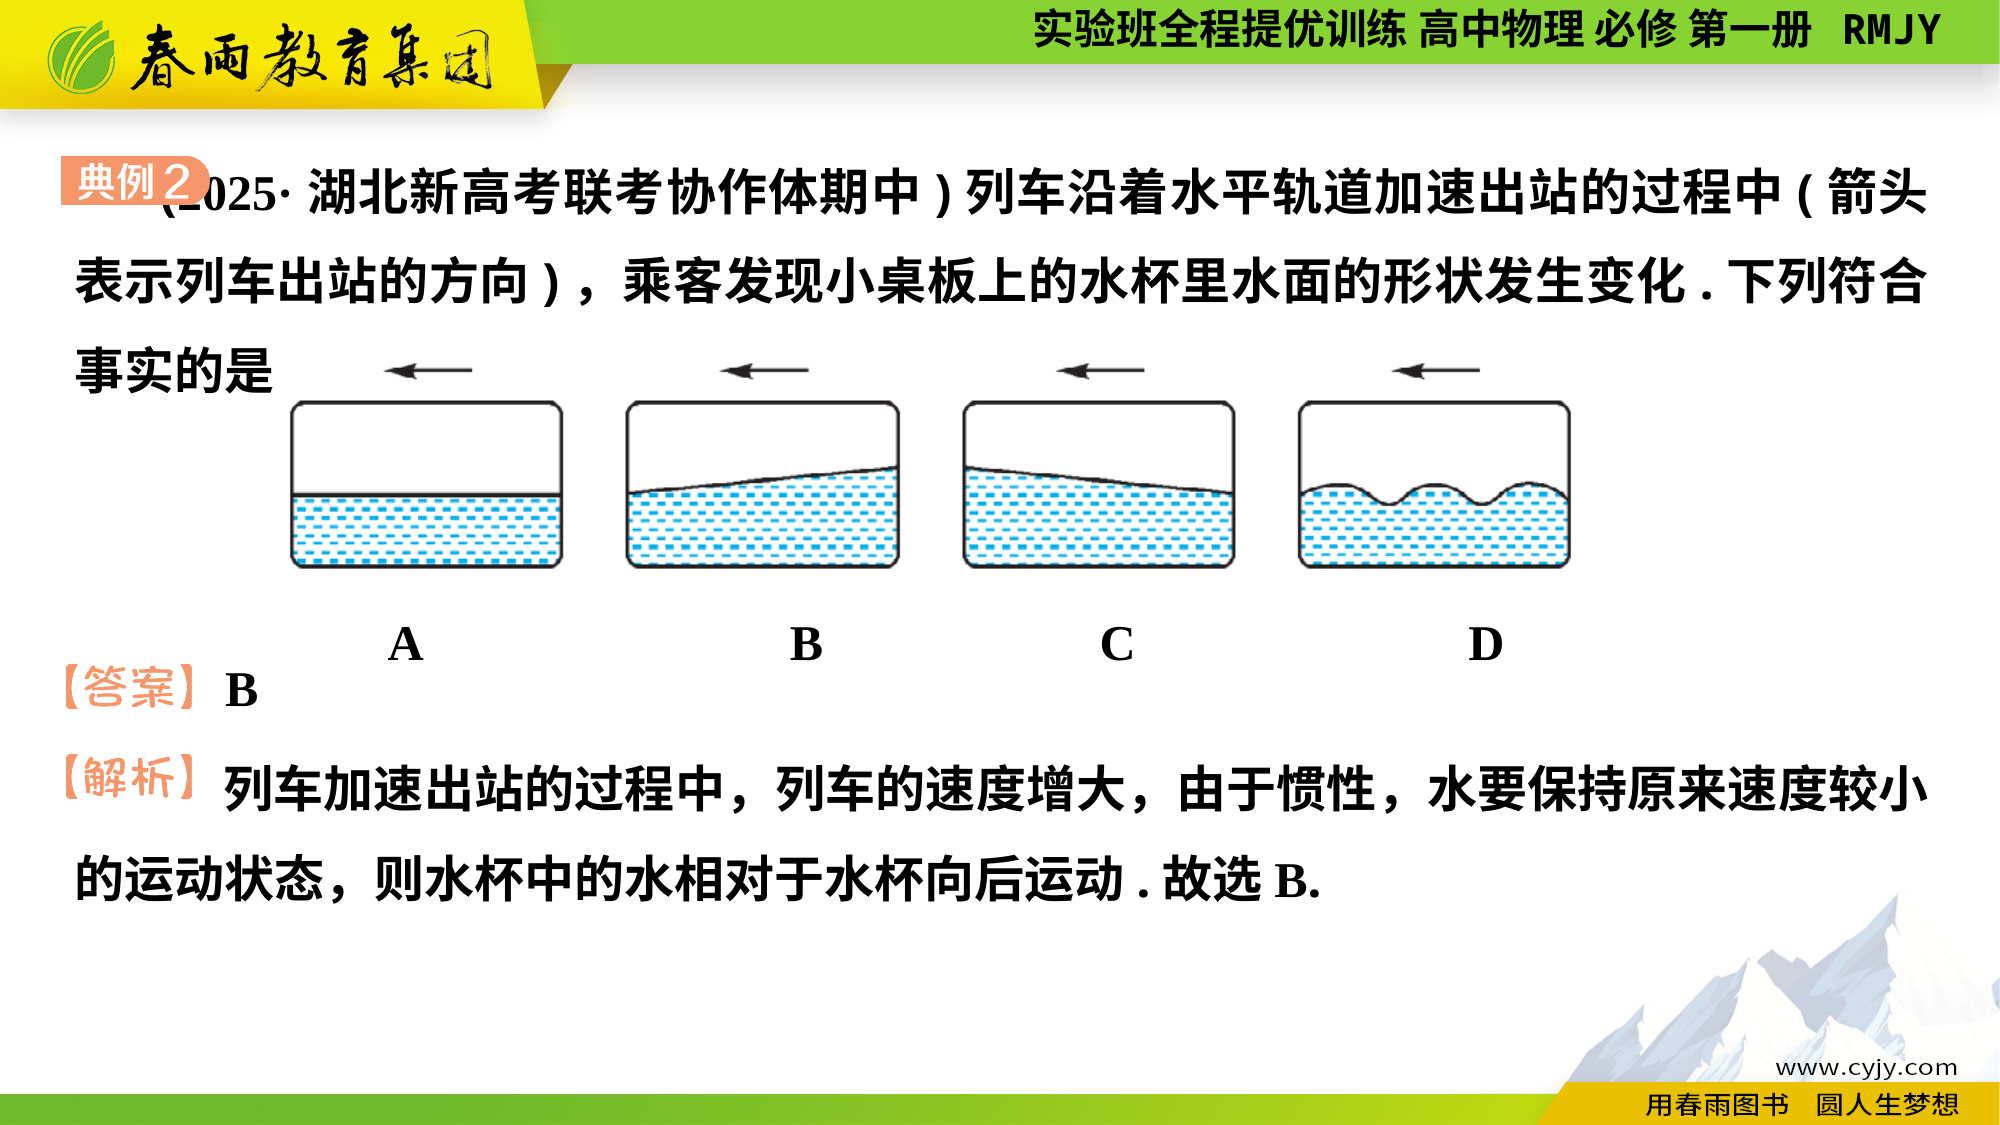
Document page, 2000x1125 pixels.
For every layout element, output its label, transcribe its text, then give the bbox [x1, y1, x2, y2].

picture [0, 0, 2000, 1125]
text_box B [210, 648, 274, 724]
list (2025·湖北新高考联考协作体期中)列车沿着水平轨道加速出站的过程中(箭头表示列车出站的方向)，乘客发现小桌板上的水杯里水面的形状发生变化.下列符合事实的是( ) A B C D [59, 122, 1944, 683]
text_box 列车加速出站的过程中，列车的速度增大，由于惯性，水要保持原来速度较小的运动状态，则水杯中的水相对于水杯向后运动.故选B. [59, 719, 1944, 915]
